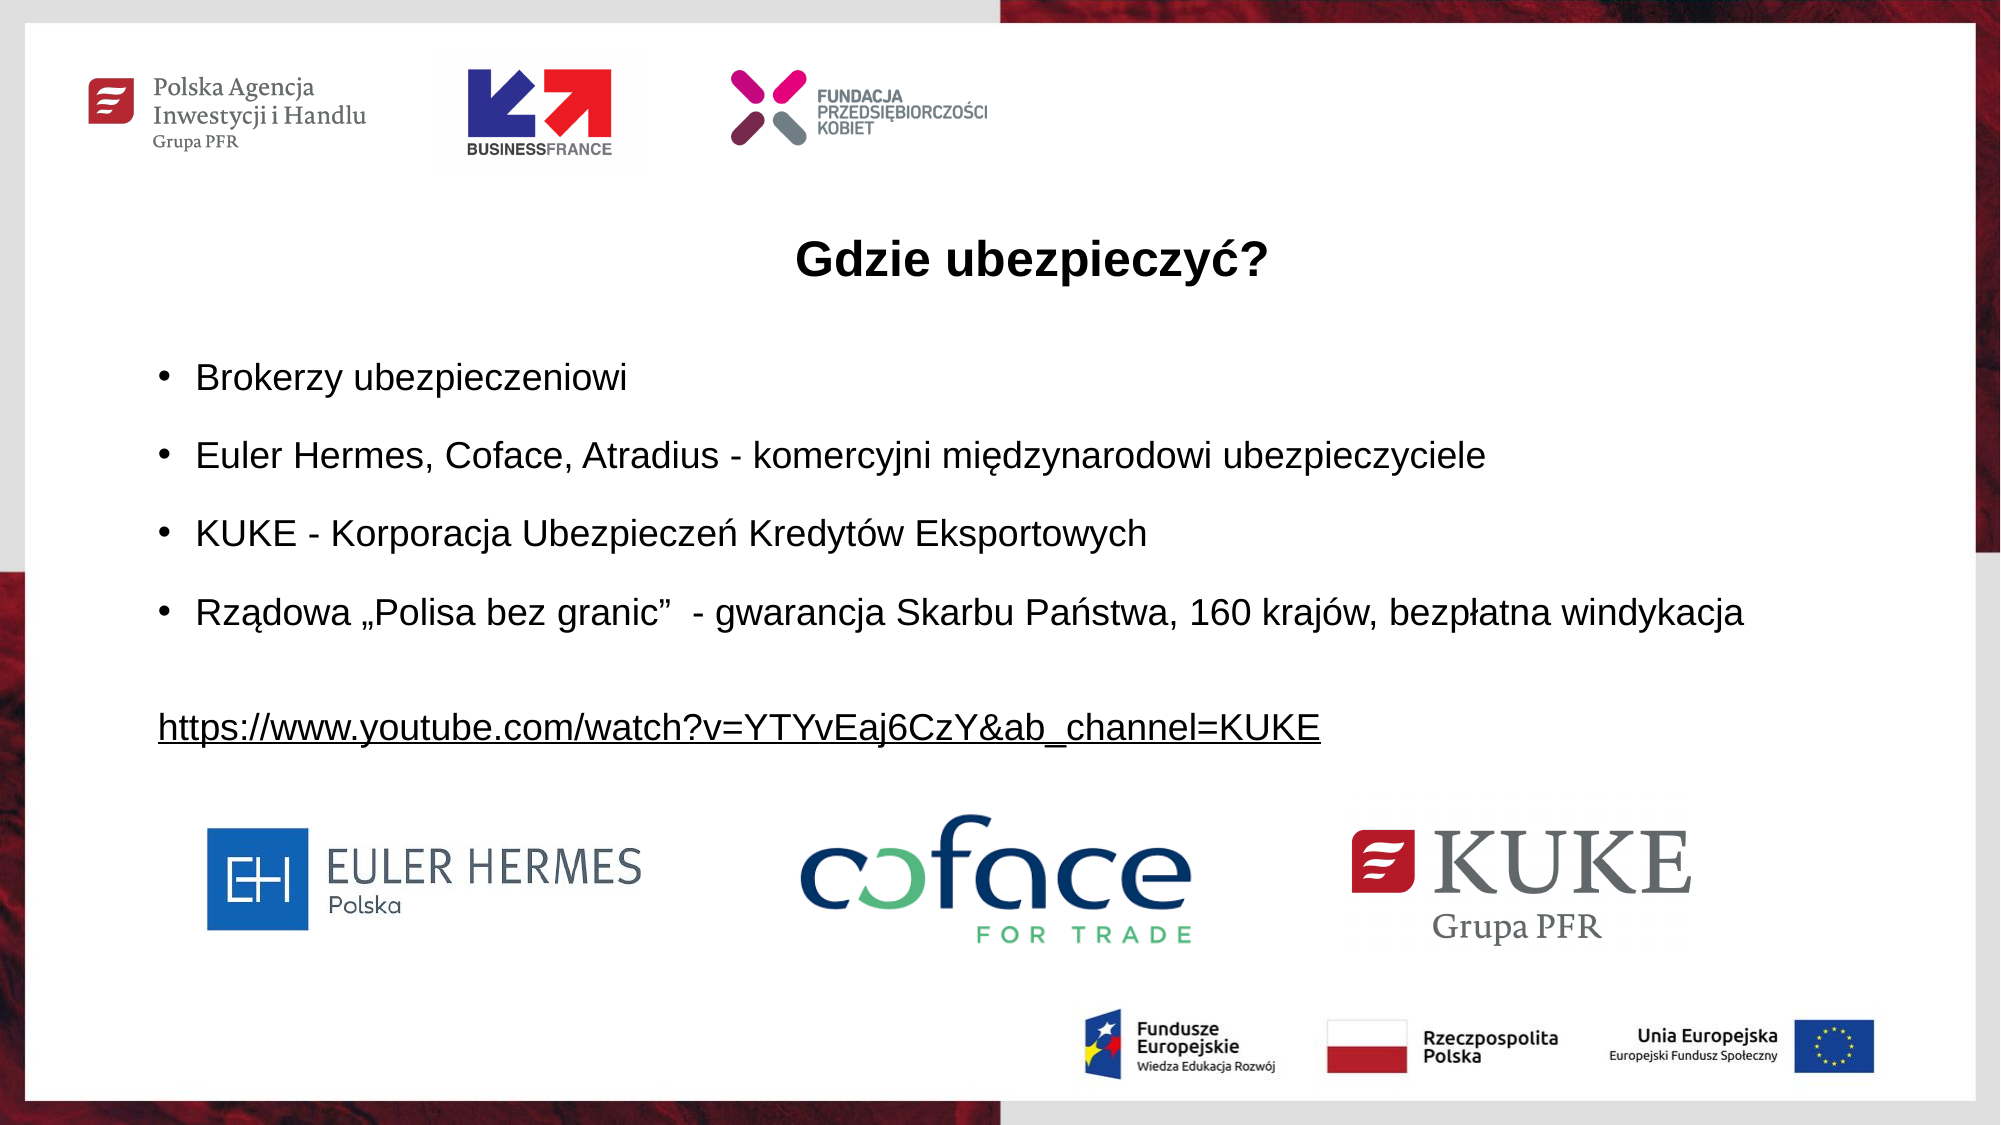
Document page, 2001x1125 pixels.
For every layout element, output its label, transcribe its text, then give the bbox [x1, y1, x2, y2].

picture [0, 0, 2001, 1125]
list Brokerzy ubezpieczeniowi Euler Hermes, Coface, Atradius - komercyjni międzynarodowi ubezpieczyciele KUKE - Korporacja Ubezpieczeń Kredytów Eksportowych Rządowa „Polisa bez granic” - gwarancja Skarbu Państwa, 160 krajów, bezpłatna windykacja https://www.youtube.com/watch?v=YTYvEaj6CzY&ab_channel=KUKE [142, 345, 1857, 855]
title Gdzie ubezpieczyć? [227, 139, 1839, 345]
